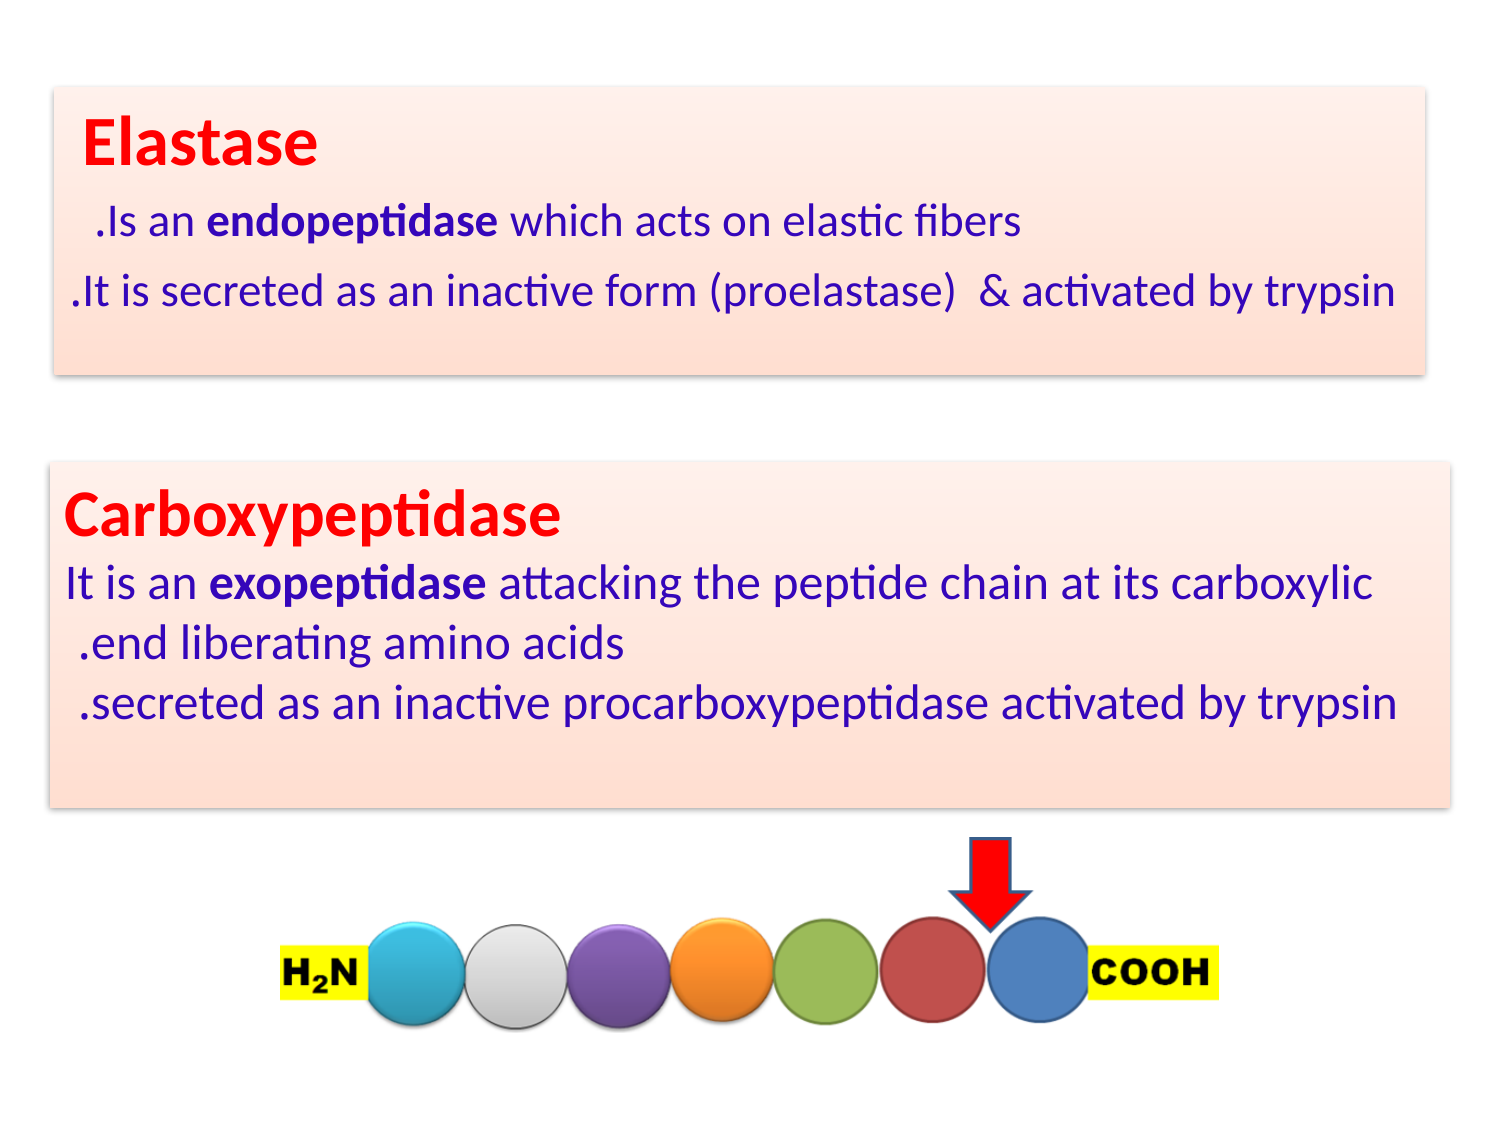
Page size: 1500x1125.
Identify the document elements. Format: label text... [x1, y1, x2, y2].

text_box Carboxypeptidase It is an exopeptidase attacking the peptide chain at its carboxylic end liberating amino acids. secreted as an inactive procarboxypeptidase activated by trypsin. [49, 462, 1451, 808]
list Elastase Is an endopeptidase which acts on elastic fibers. It is secreted as an inactive form (proelastase) & activated by trypsin. [54, 87, 1426, 376]
picture [280, 837, 1220, 1034]
